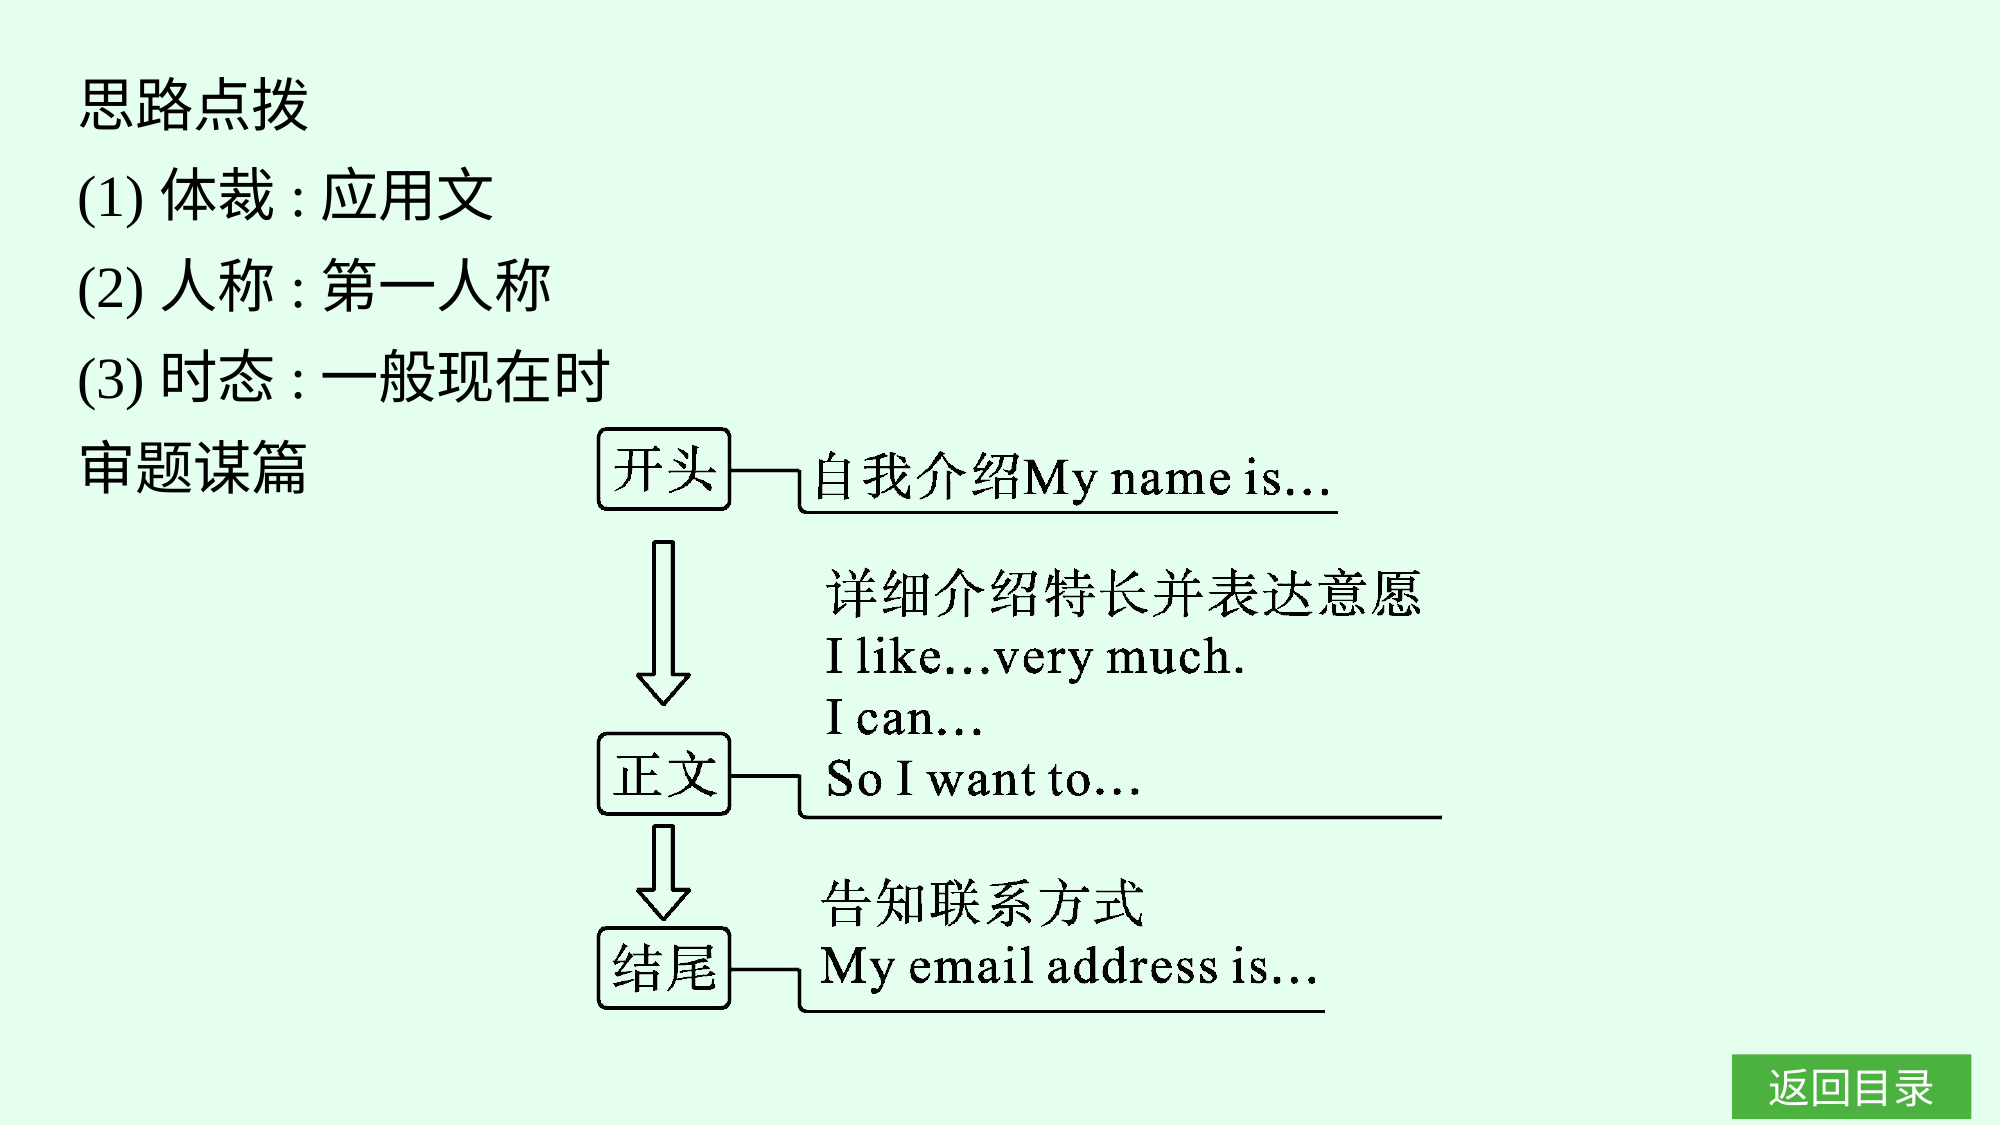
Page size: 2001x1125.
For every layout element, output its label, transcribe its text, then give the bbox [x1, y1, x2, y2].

text_box 思路点拨 (1)体裁:应用文 (2)人称:第一人称 (3)时态:一般现在时 审题谋篇 [62, 39, 1938, 509]
picture [594, 425, 1443, 1015]
